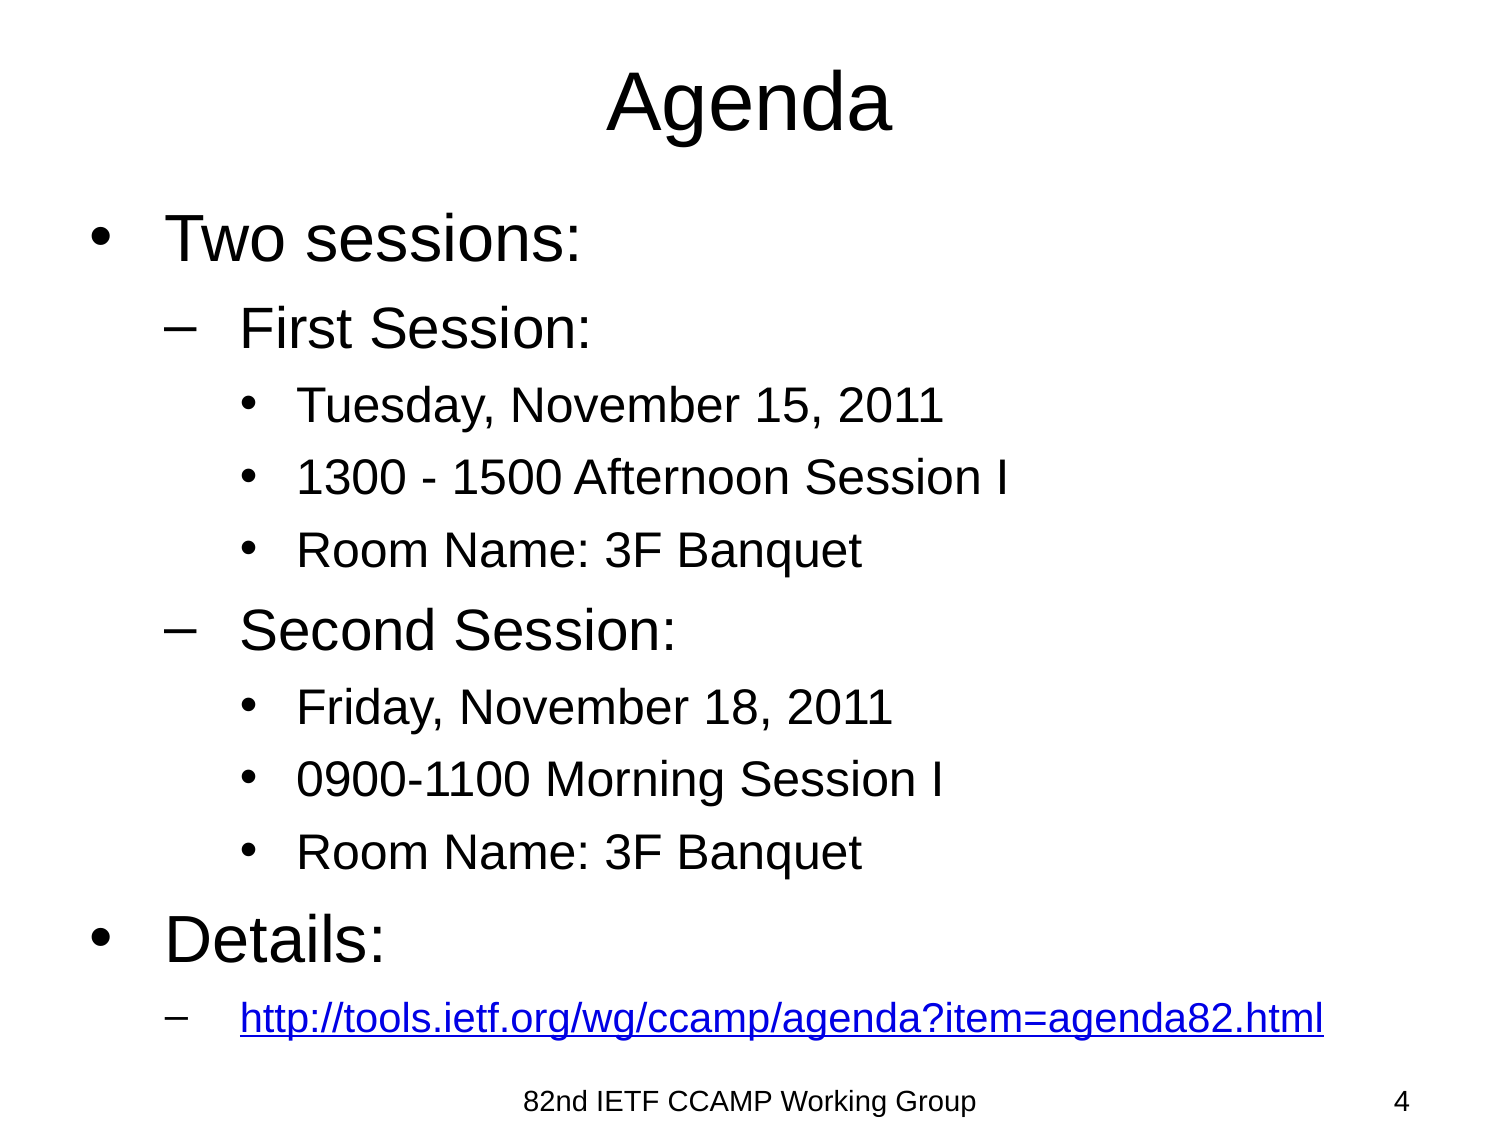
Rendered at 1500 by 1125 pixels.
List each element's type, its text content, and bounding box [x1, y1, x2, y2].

title Agenda [75, 7, 1425, 187]
text_box 82nd IETF CCAMP Working Group [431, 1074, 1069, 1125]
text_box 4 [1075, 1074, 1425, 1125]
list Two sessions: First Session: Tuesday, November 15, 2011 1300 - 1500 Afternoon Session I Room Name: 3F Banquet Second Session: Friday, November 18, 2011 0900-1100 Morning Session I Room Name: 3F Banquet Details: http://tools.ietf.org/wg/ccamp/agenda?item=agenda82.html [75, 187, 1425, 1071]
